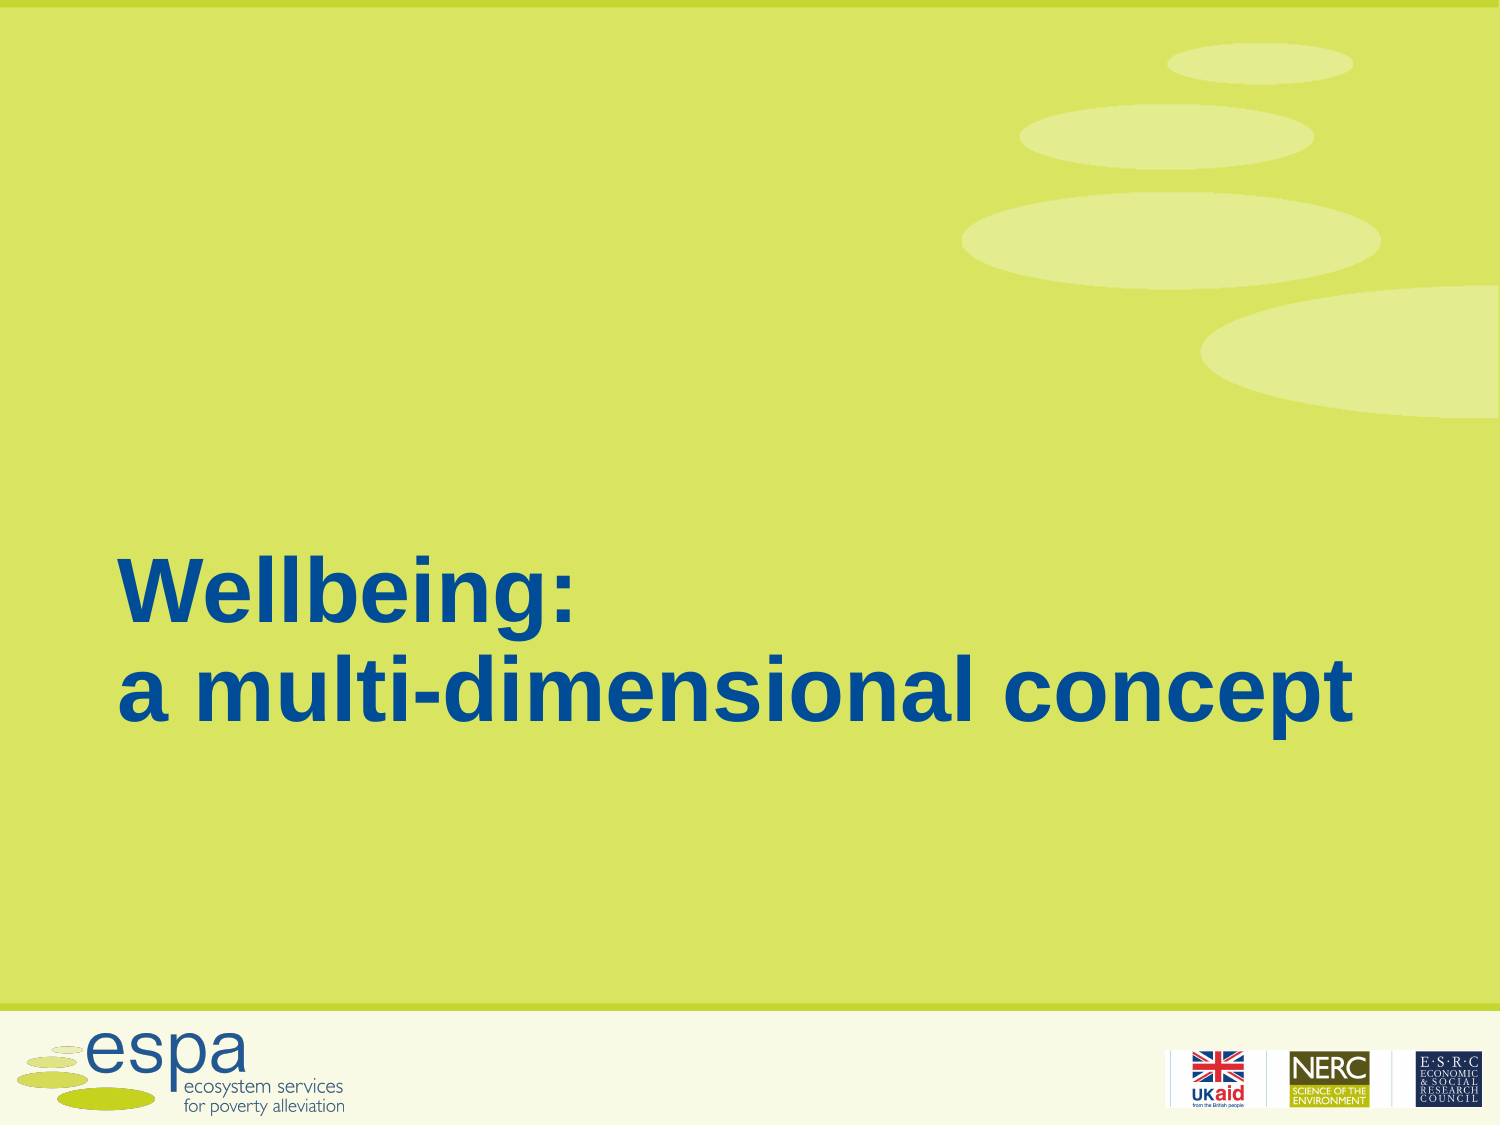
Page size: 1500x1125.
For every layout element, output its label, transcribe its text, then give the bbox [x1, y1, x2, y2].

picture [962, 35, 1499, 418]
picture [1165, 1050, 1483, 1108]
picture [17, 1033, 344, 1116]
title Wellbeing: a multi-dimensional concept [102, 280, 1397, 749]
